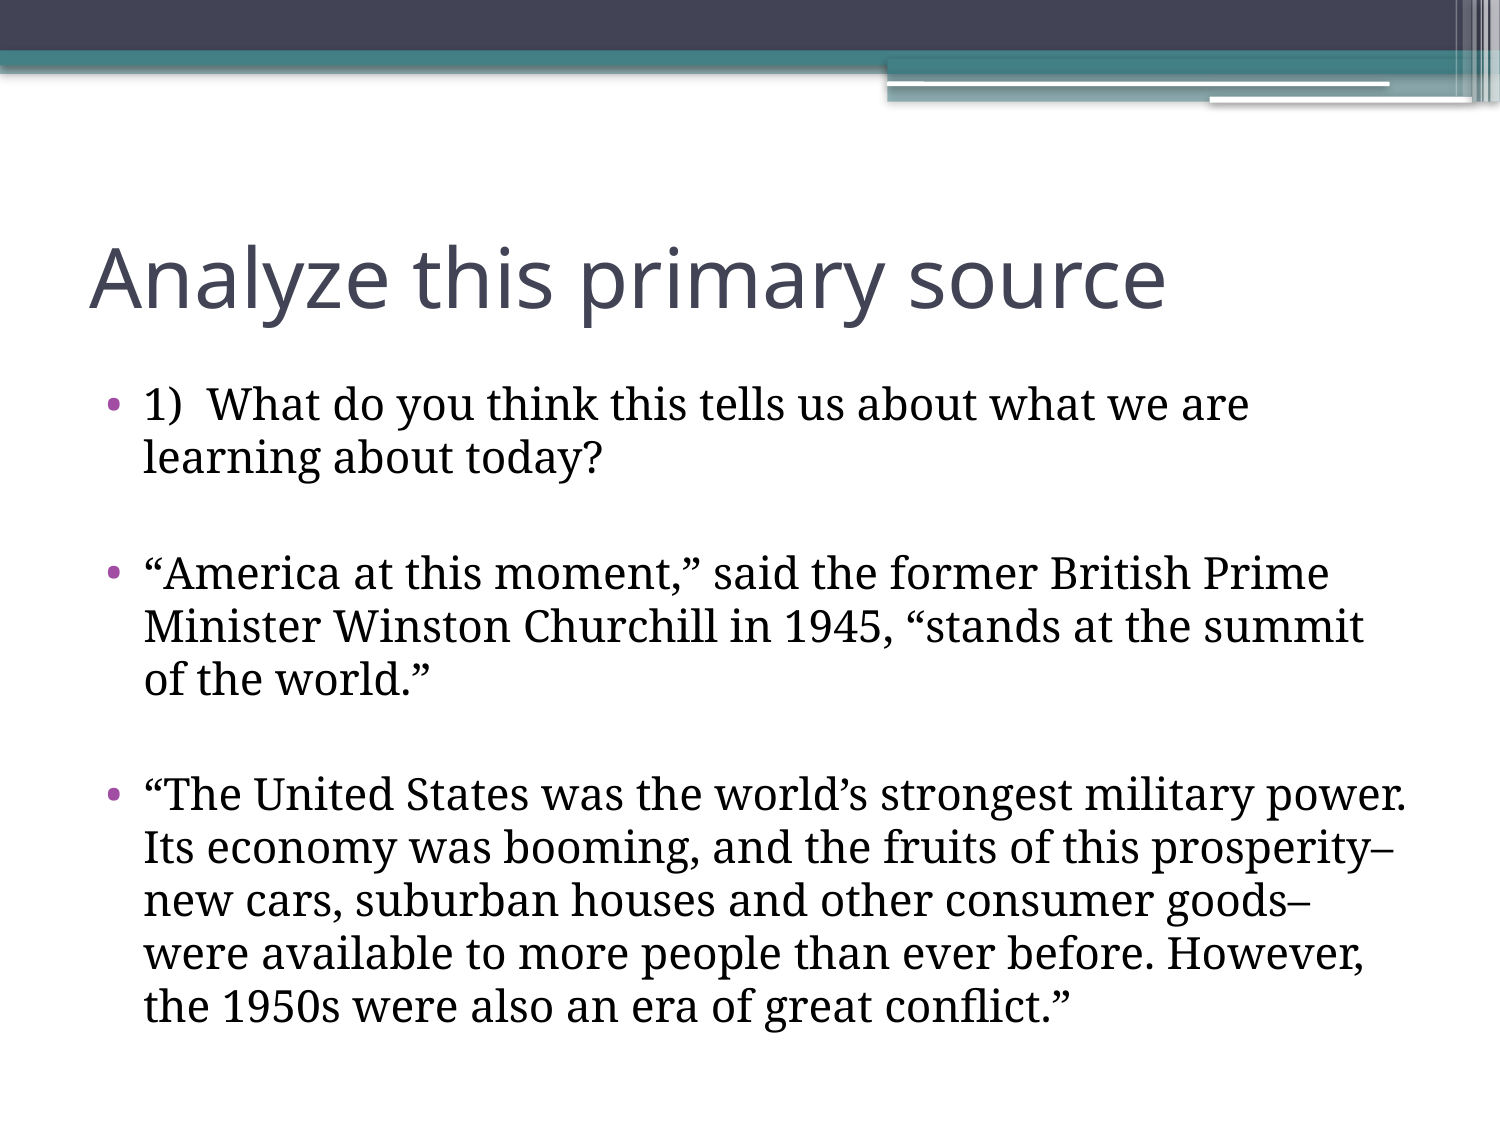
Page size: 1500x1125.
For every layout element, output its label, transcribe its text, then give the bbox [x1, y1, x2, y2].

list 1) What do you think this tells us about what we are learning about today? “America at this moment,” said the former British Prime Minister Winston Churchill in 1945, “stands at the summit of the world.” “The United States was the world’s strongest military power. Its economy was booming, and the fruits of this prosperity–new cars, suburban houses and other consumer goods–were available to more people than ever before. However, the 1950s were also an era of great conflict.” [75, 368, 1425, 1079]
title Analyze this primary source [75, 187, 1425, 363]
